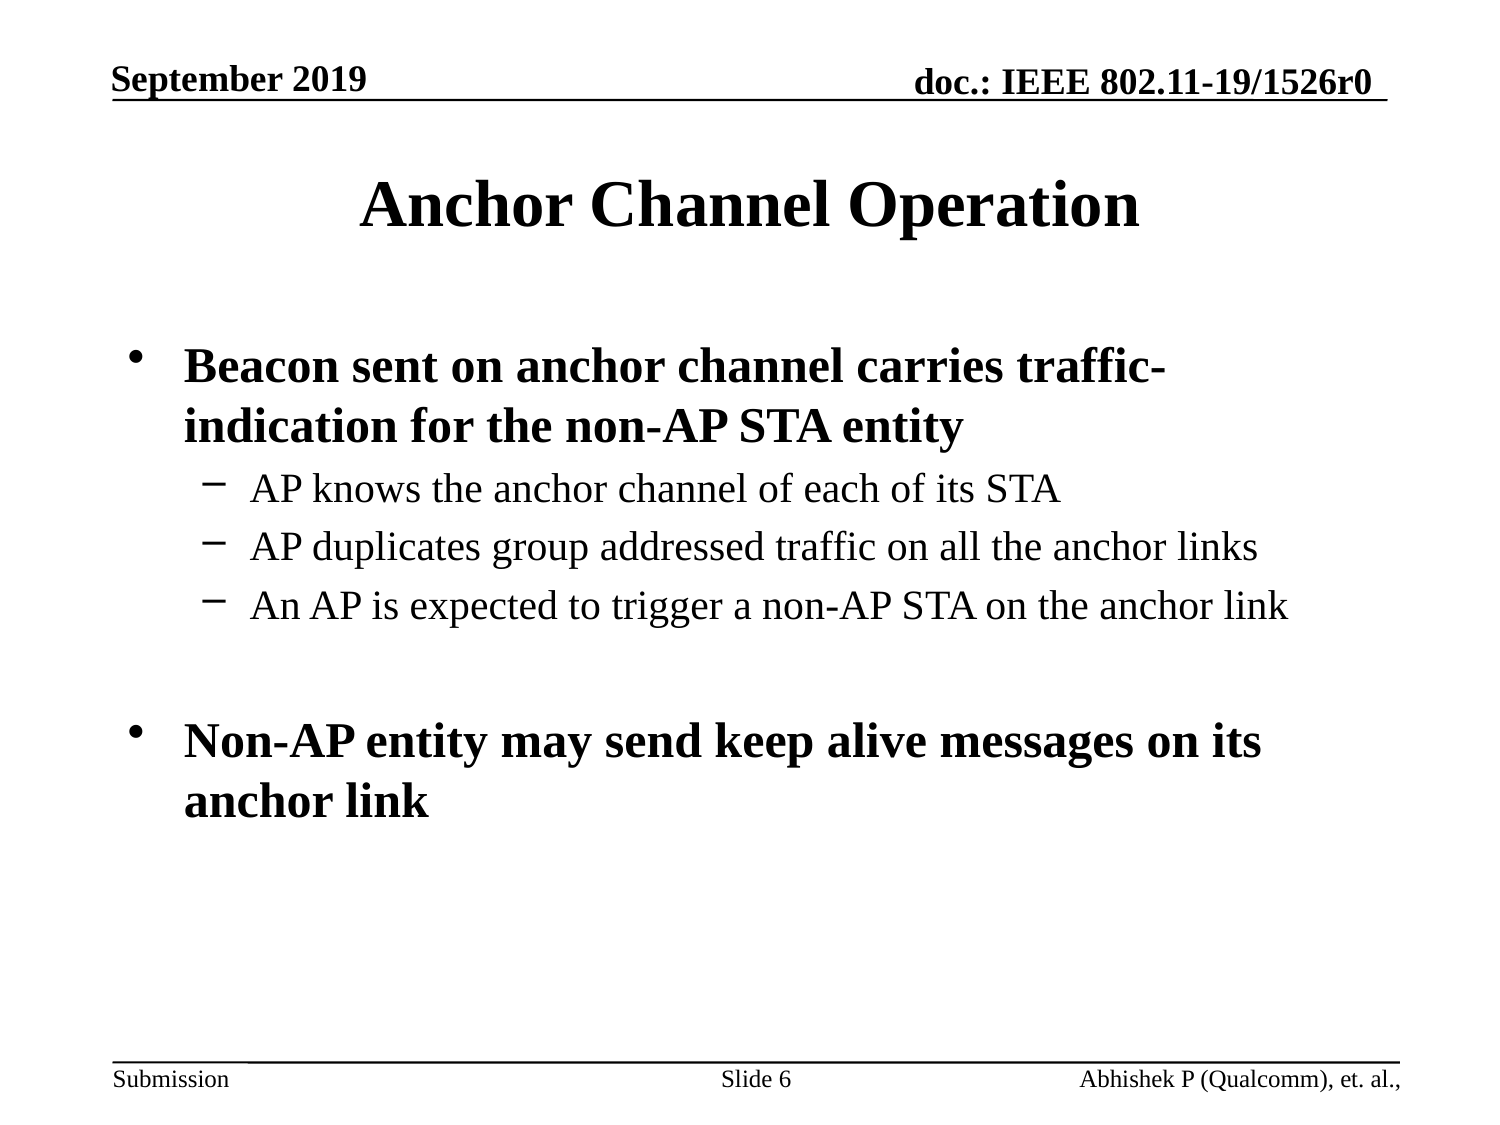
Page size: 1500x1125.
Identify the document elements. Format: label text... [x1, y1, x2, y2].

title Anchor Channel Operation [112, 112, 1388, 288]
footer Abhishek P (Qualcomm), et. al., [949, 1061, 1402, 1093]
list Beacon sent on anchor channel carries traffic-indication for the non-AP STA entity AP knows the anchor channel of each of its STA AP duplicates group addressed traffic on all the anchor links An AP is expected to trigger a non-AP STA on the anchor link Non-AP entity may send keep alive messages on its anchor link [112, 324, 1388, 1001]
slide_number Slide 6 [712, 1061, 801, 1093]
